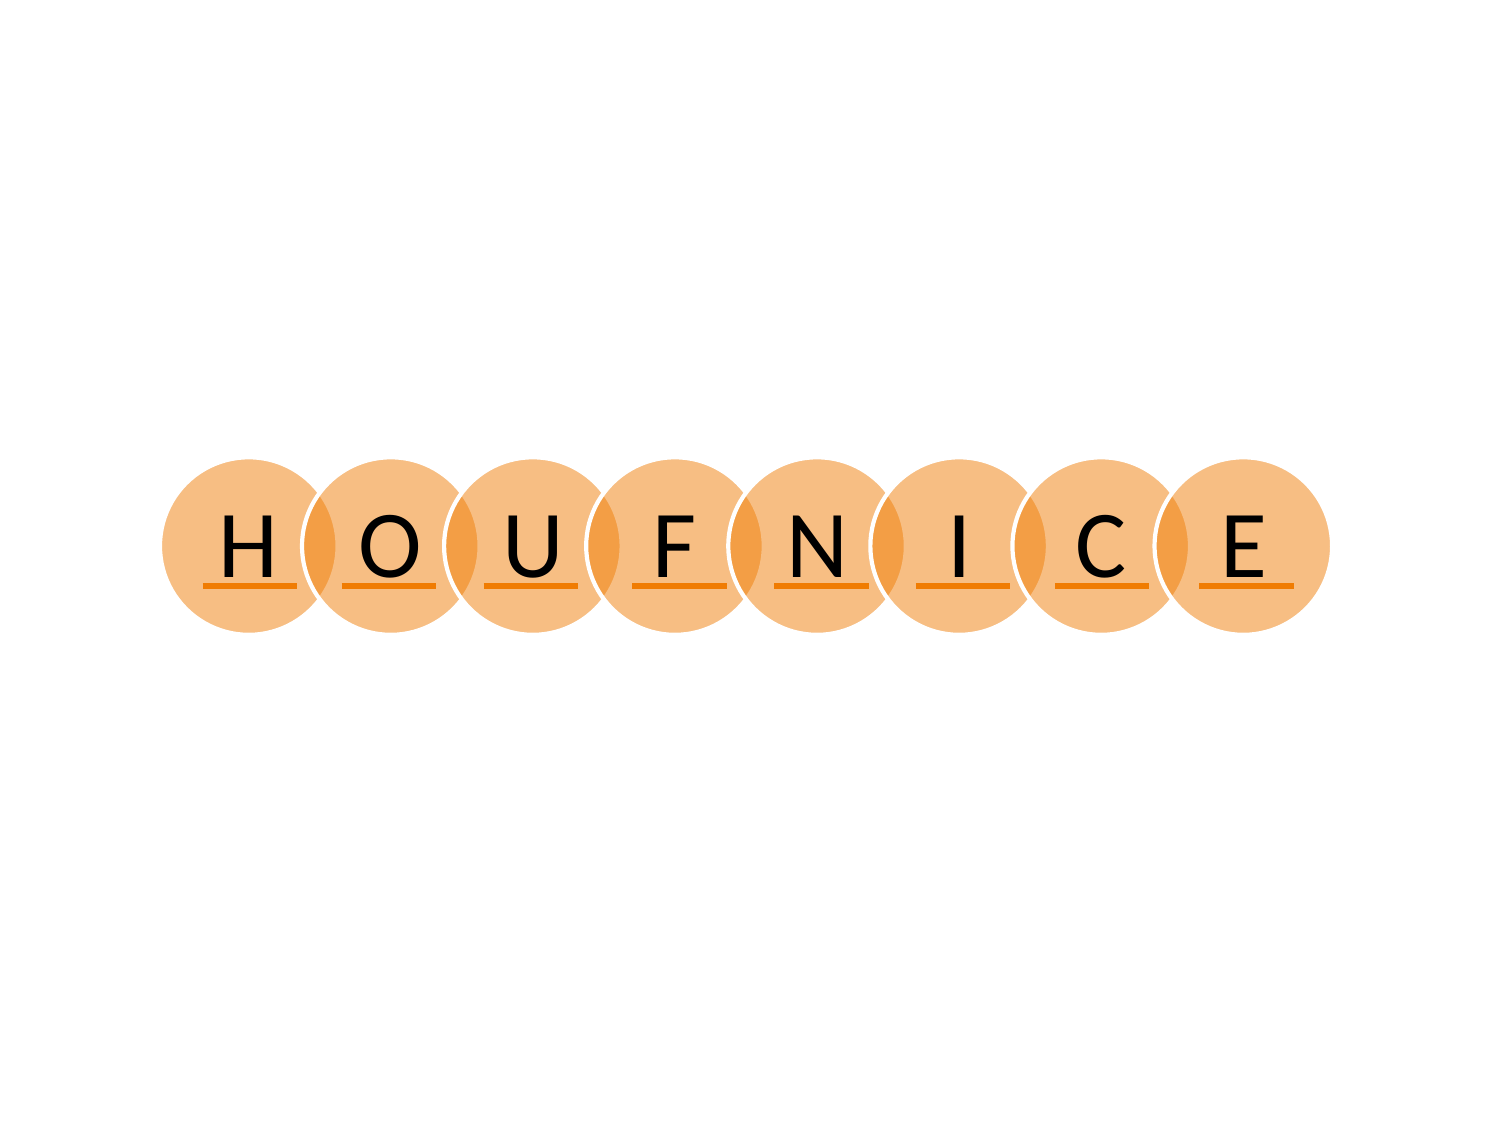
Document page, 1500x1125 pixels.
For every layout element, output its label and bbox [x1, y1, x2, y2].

text_box [159, 207, 1333, 885]
